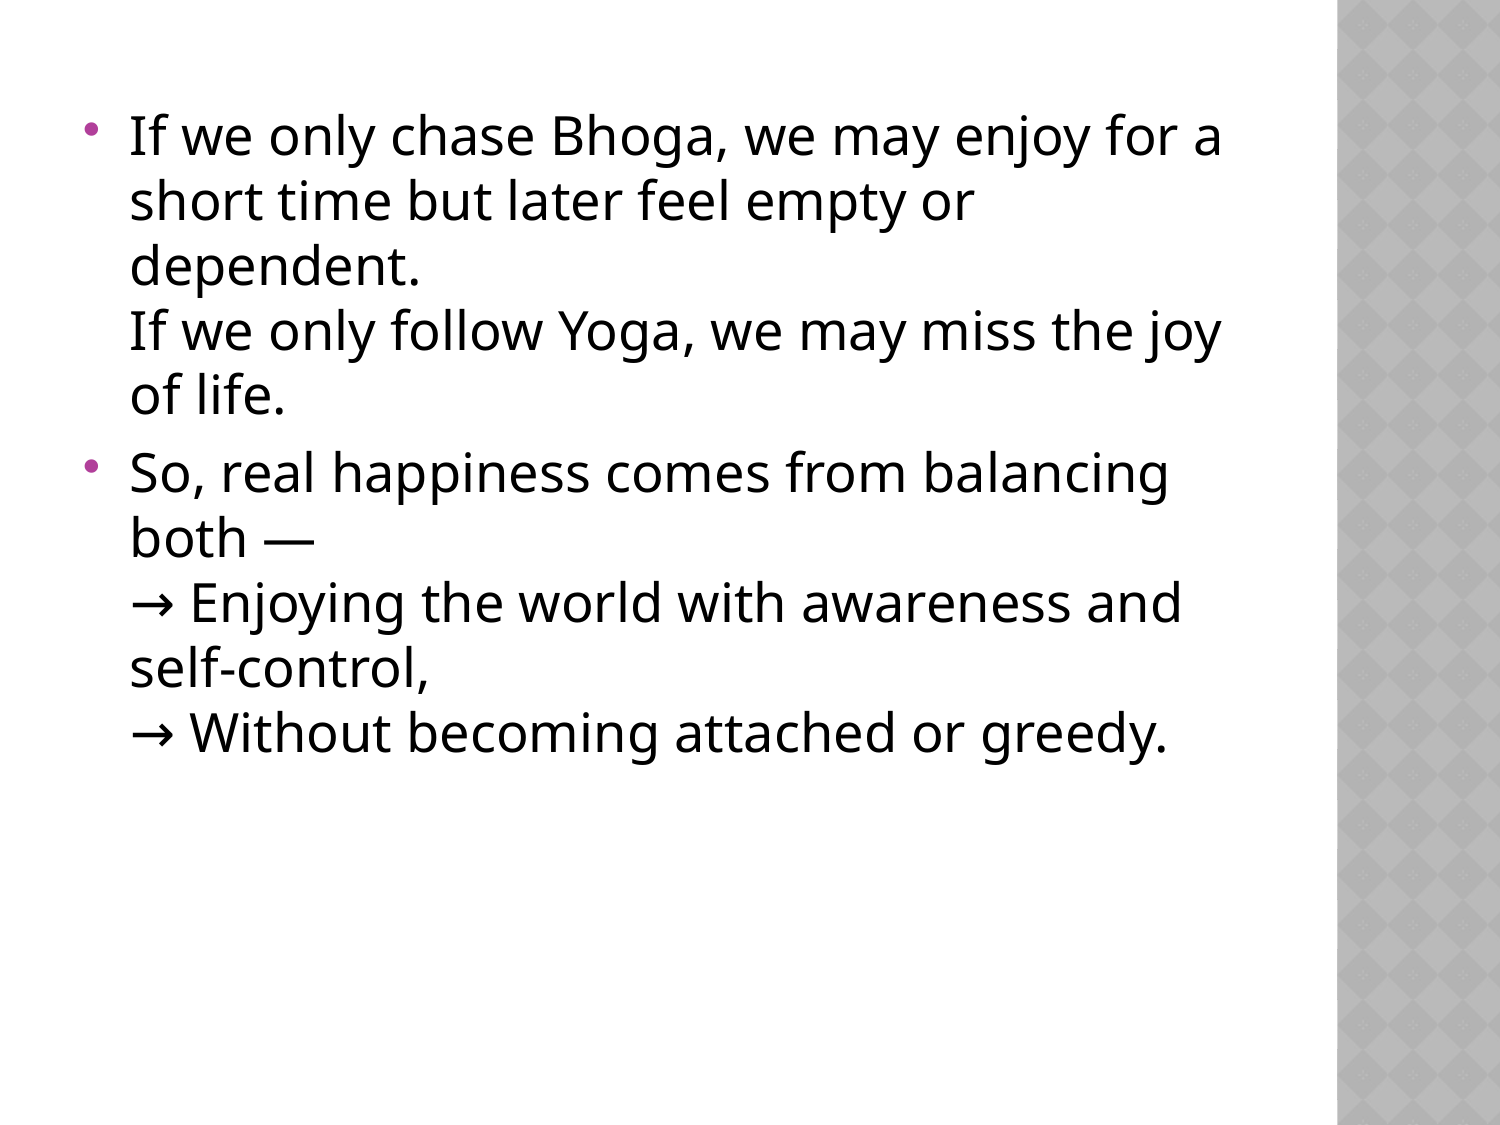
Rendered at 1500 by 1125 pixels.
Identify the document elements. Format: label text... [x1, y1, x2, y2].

list If we only chase Bhoga, we may enjoy for a short time but later feel empty or dependent. If we only follow Yoga, we may miss the joy of life. So, real happiness comes from balancing both — → Enjoying the world with awareness and self-control, → Without becoming attached or greedy. [70, 93, 1258, 889]
